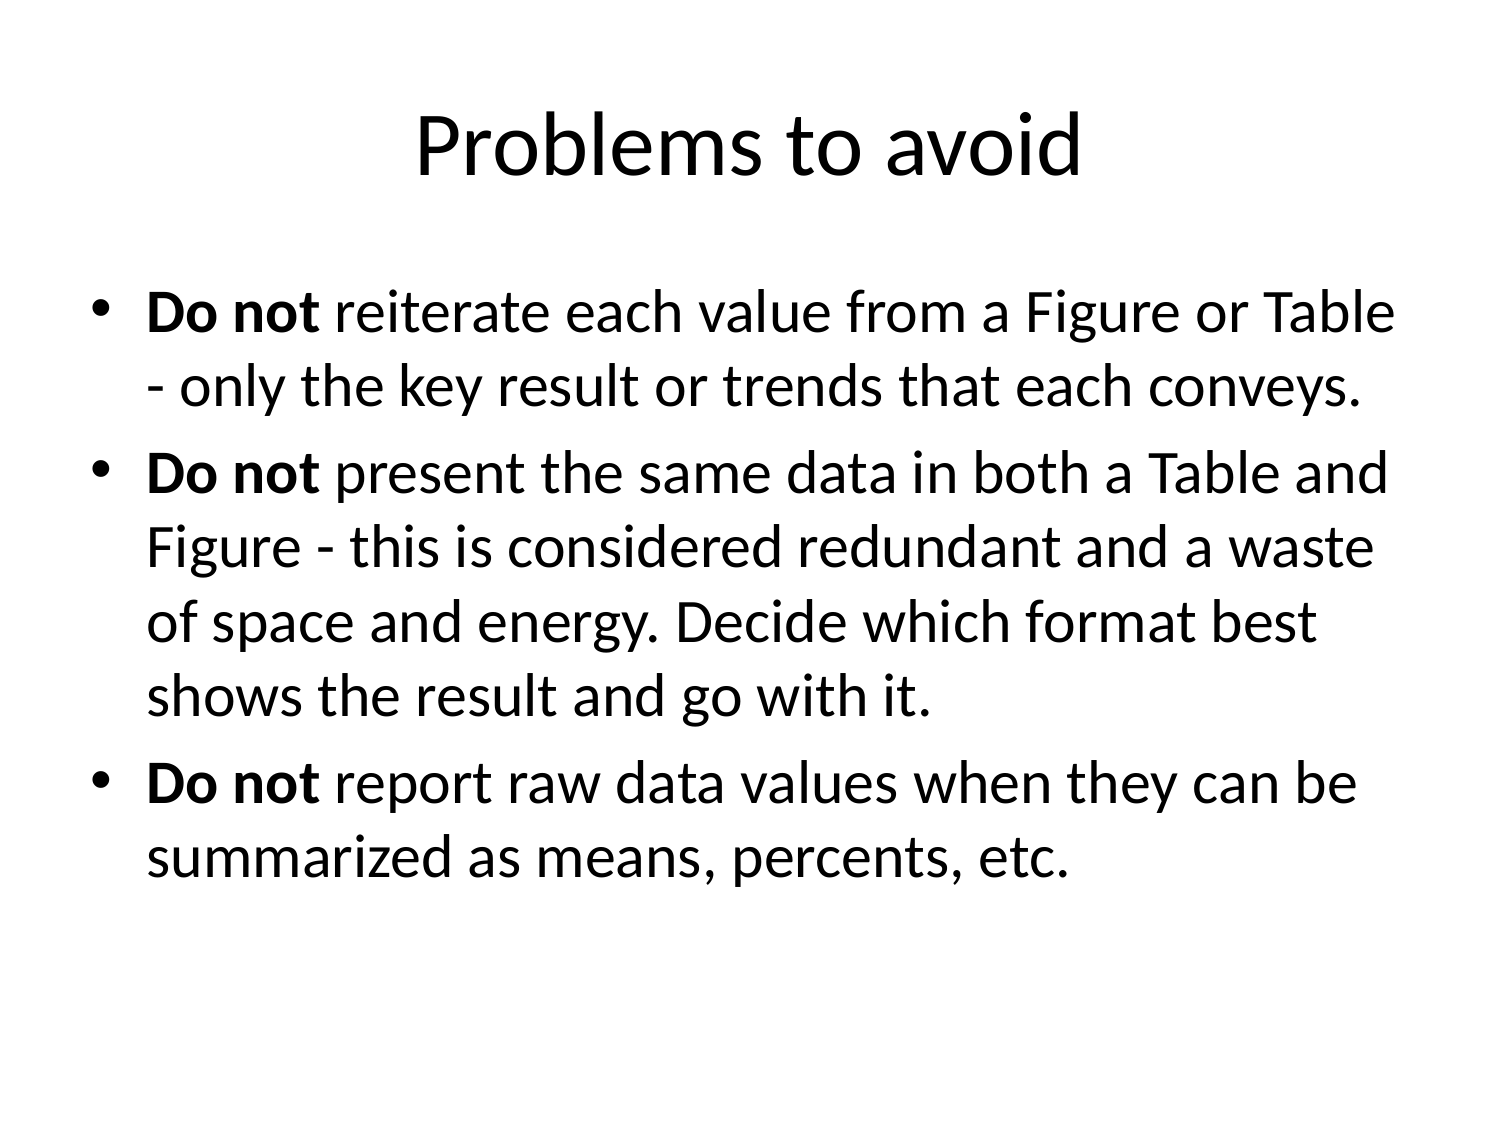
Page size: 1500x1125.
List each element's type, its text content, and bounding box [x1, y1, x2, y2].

list Do not reiterate each value from a Figure or Table - only the key result or trends that each conveys. Do not present the same data in both a Table and Figure - this is considered redundant and a waste of space and energy. Decide which format best shows the result and go with it. Do not report raw data values when they can be summarized as means, percents, etc. [75, 262, 1425, 1005]
title Problems to avoid [75, 45, 1425, 233]
